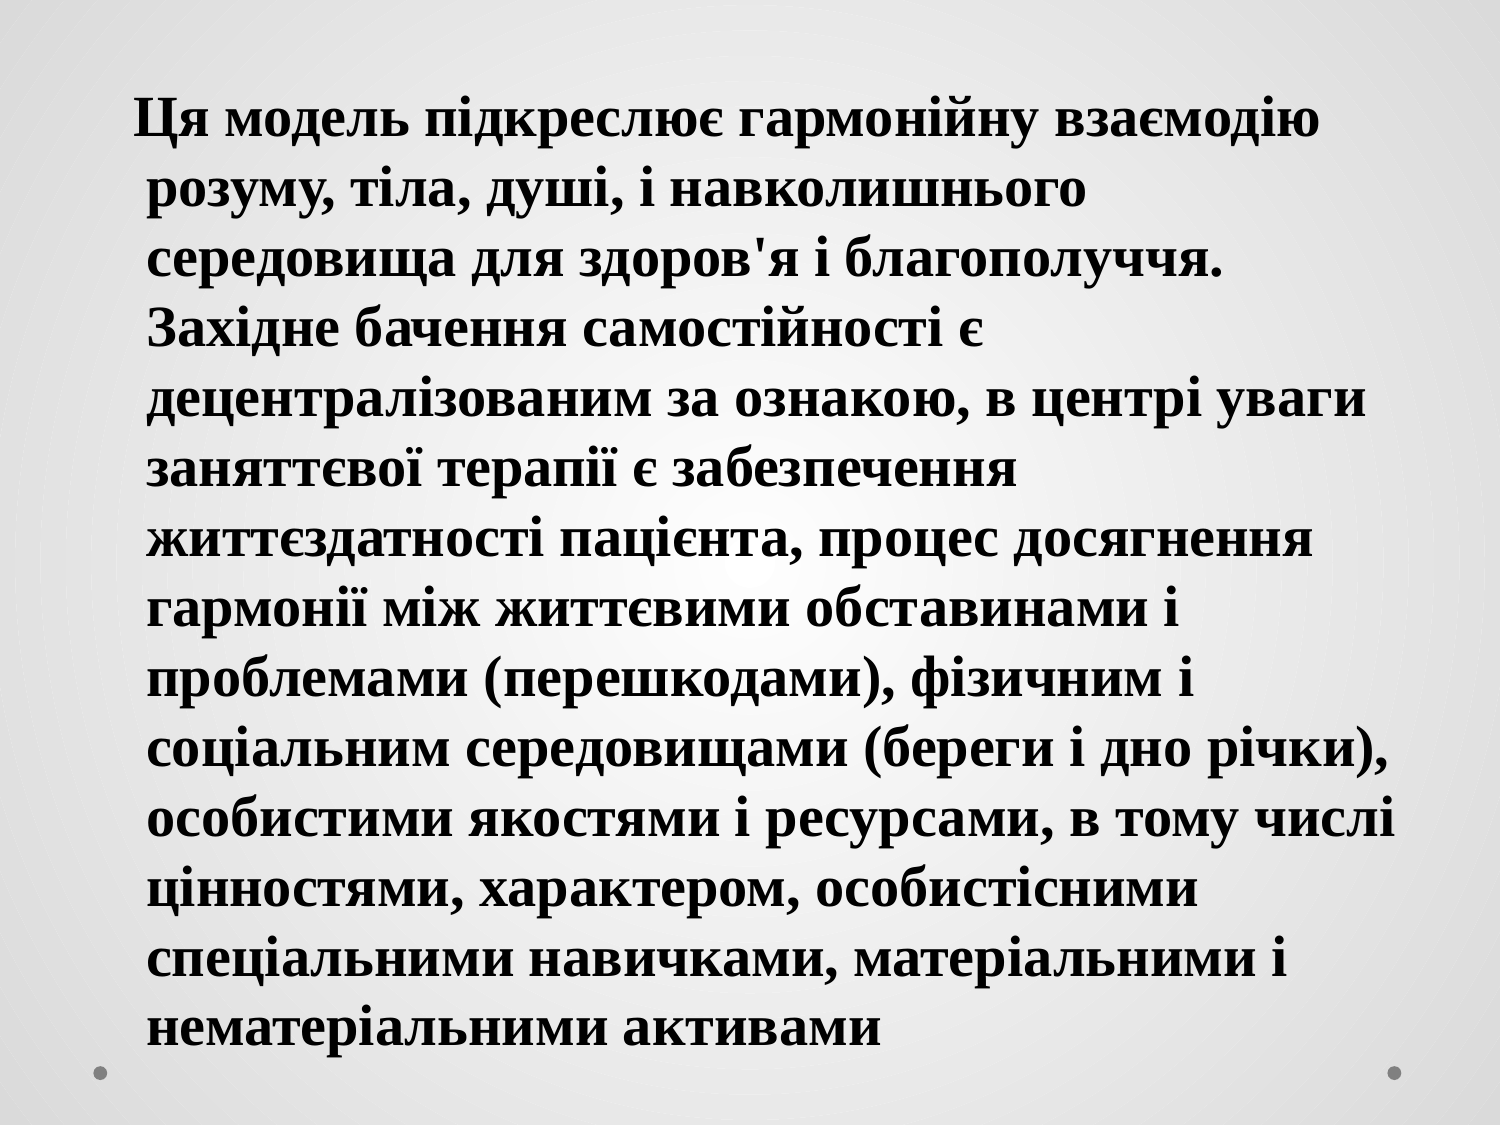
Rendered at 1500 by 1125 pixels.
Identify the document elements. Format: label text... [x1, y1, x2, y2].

list Ця модель підкреслює гармонійну взаємодію розуму, тіла, душі, і навколишнього середовища для здоров'я і благополуччя. Західне бачення самостійності є децентралізованим за ознакою, в центрі уваги заняттєвої терапії є забезпечення життєздатності пацієнта, процес досягнення гармонії між життєвими обставинами і проблемами (перешкодами), фізичним і соціальним середовищами (береги і дно річки), особистими якостями і ресурсами, в тому числі цінностями, характером, особистісними спеціальними навичками, матеріальними і нематеріальними активами [75, 70, 1425, 1005]
